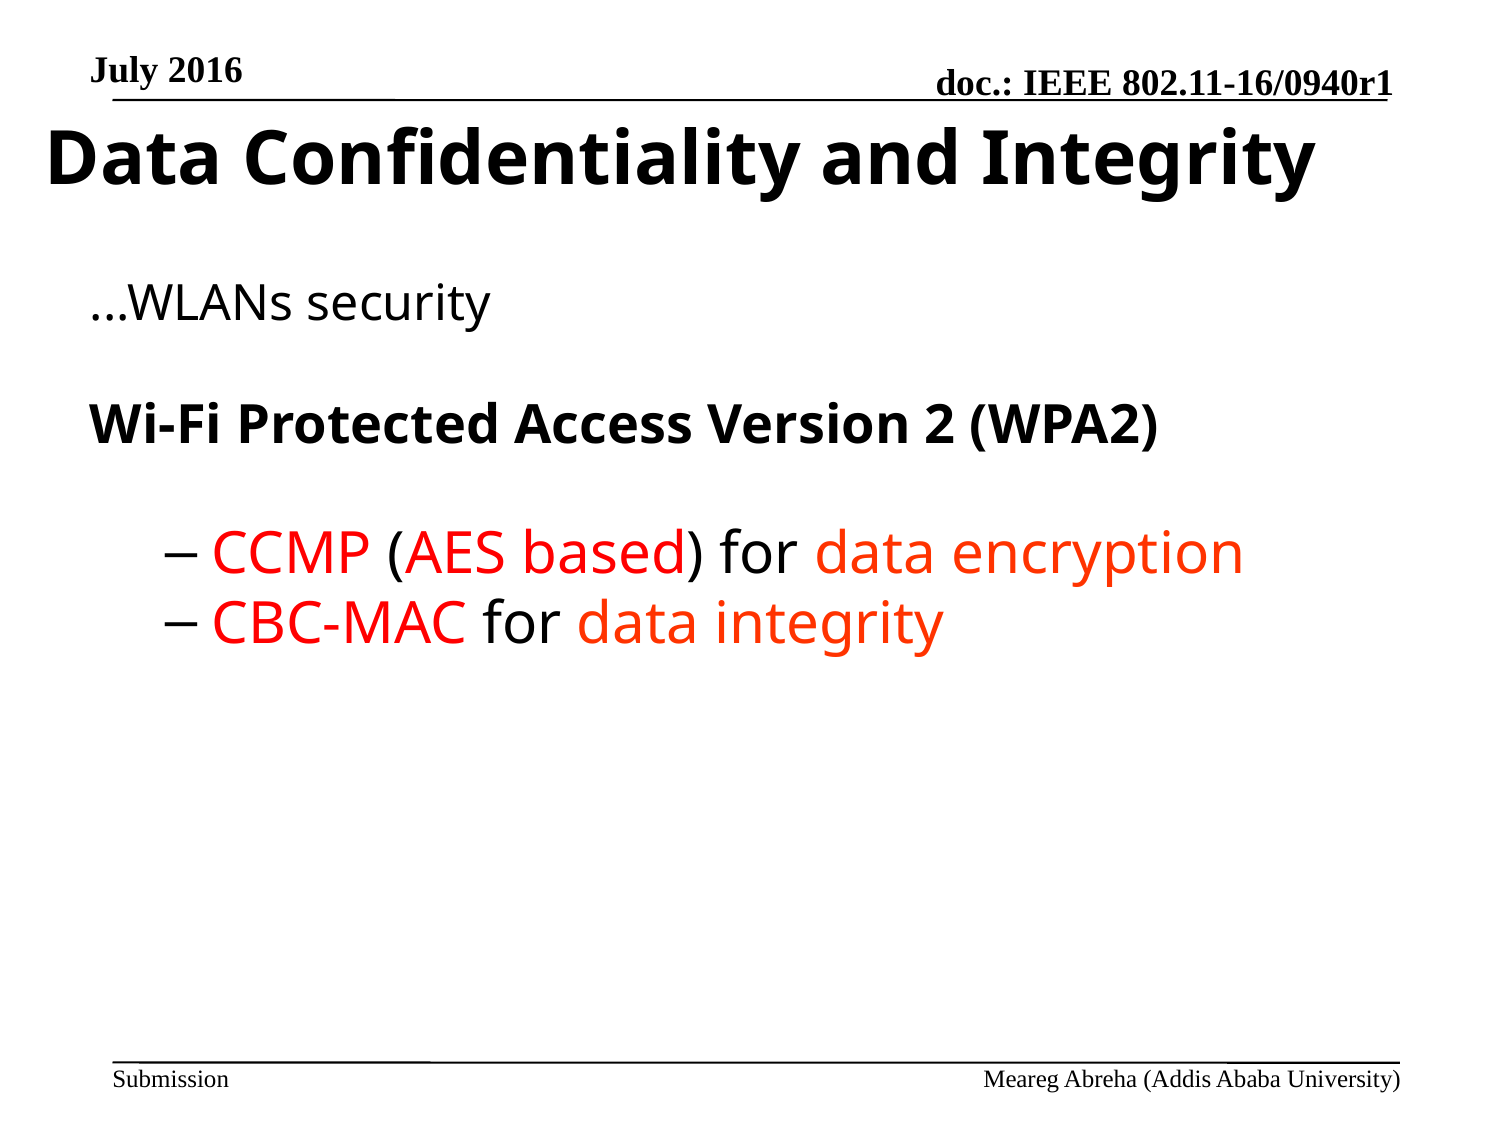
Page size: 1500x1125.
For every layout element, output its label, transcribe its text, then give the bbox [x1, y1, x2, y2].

text_box [75, 45, 1425, 232]
text_box ...WLANs security Wi-Fi Protected Access Version 2 (WPA2) CCMP (AES based) for data encryption CBC-MAC for data integrity [75, 262, 1425, 1005]
text_box Data Confidentiality and Integrity [30, 102, 1353, 195]
footer Meareg Abreha (Addis Ababa University) [902, 1061, 1402, 1093]
text_box July 2016 [74, 37, 258, 98]
